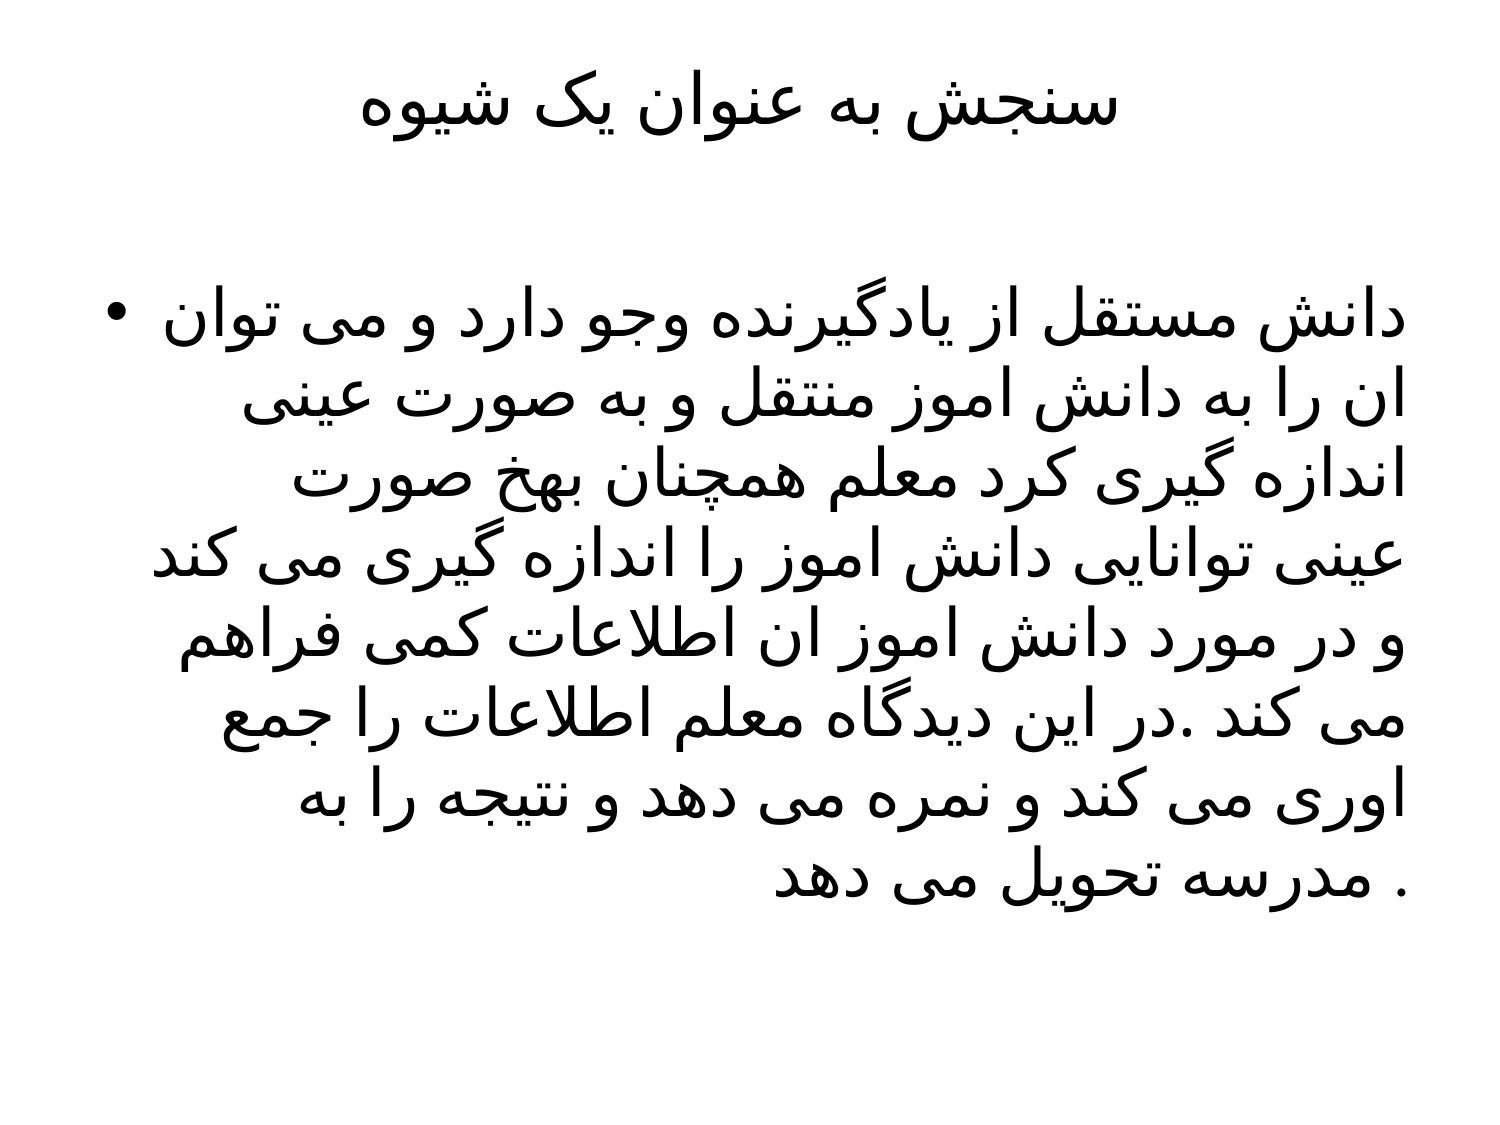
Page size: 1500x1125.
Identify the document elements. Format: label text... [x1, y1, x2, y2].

title سنجش به عنوان یک شیوه [75, 45, 1425, 233]
list دانش مستقل از یادگیرنده وجو دارد و می توان ان را به دانش اموز منتقل و به صورت عینی اندازه گیری کرد معلم همچنان بهخ صورت عینی توانایی دانش اموز را اندازه گیری می کند و در مورد دانش اموز ان اطلاعات کمی فراهم می کند .در این دیدگاه معلم اطلاعات را جمع اوری می کند و نمره می دهد و نتیجه را به مدرسه تحویل می دهد . [75, 262, 1425, 1005]
